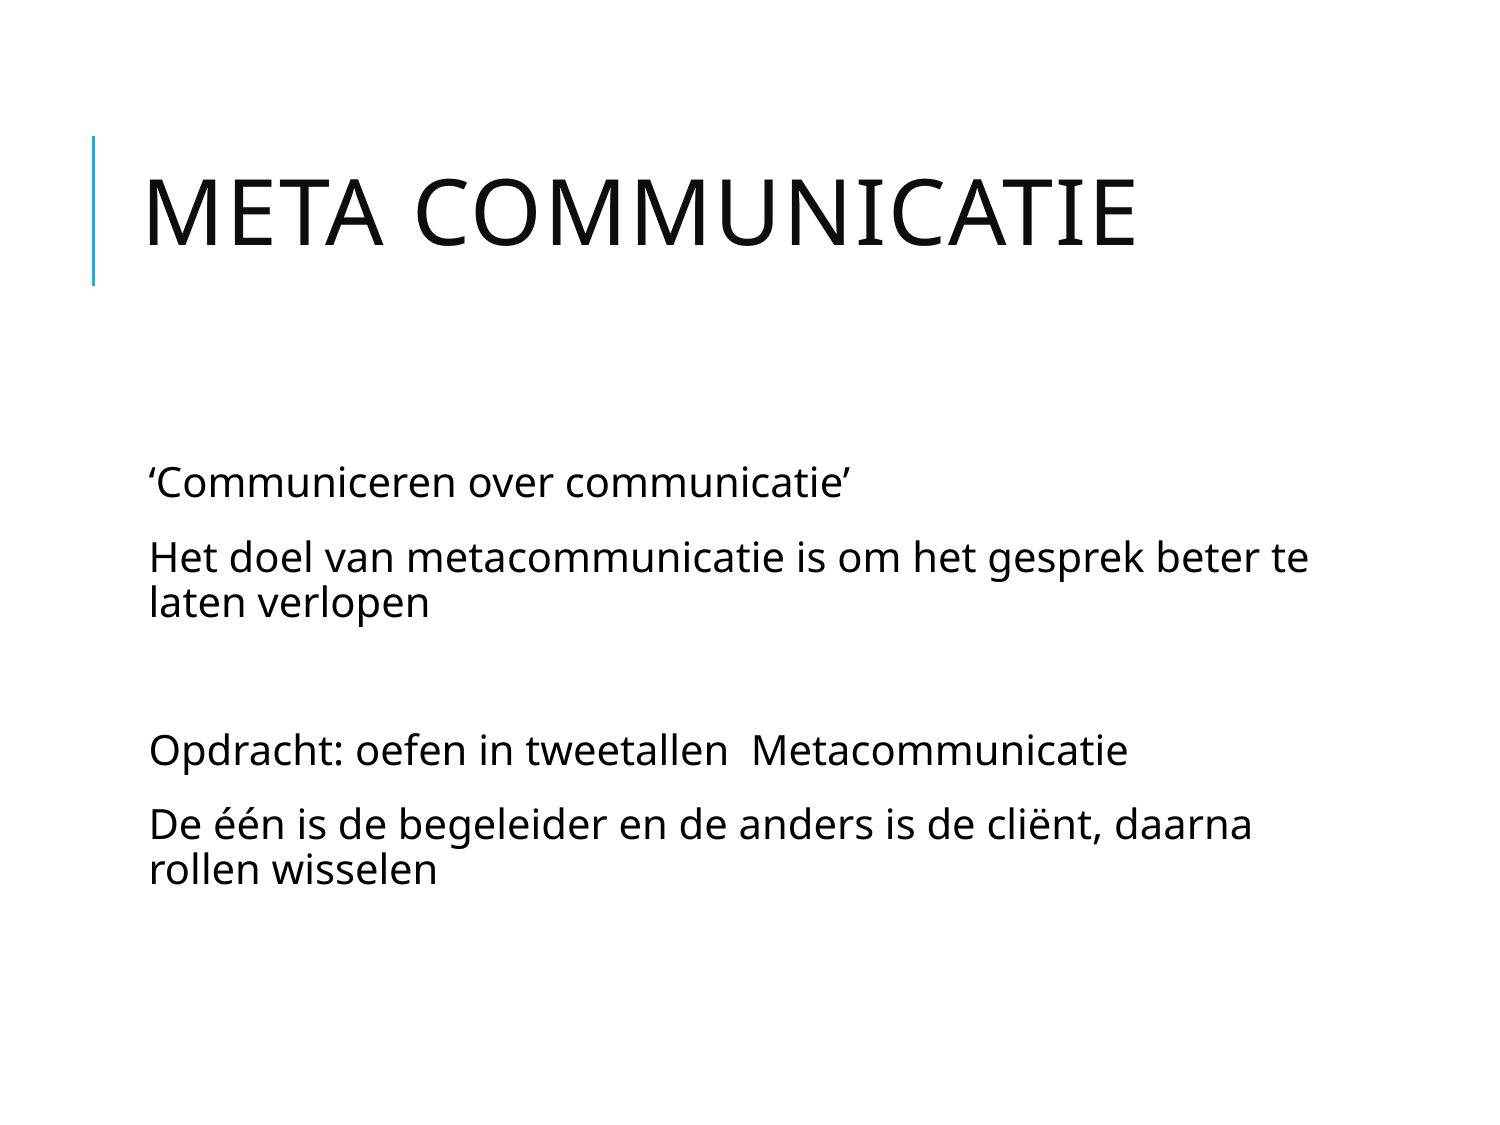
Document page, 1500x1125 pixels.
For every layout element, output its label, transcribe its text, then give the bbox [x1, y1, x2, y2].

title Meta communicatie [126, 96, 1322, 342]
list ‘Communiceren over communicatie’ Het doel van metacommunicatie is om het gesprek beter te laten verlopen Opdracht: oefen in tweetallen Metacommunicatie De één is de begeleider en de anders is de cliënt, daarna rollen wisselen [126, 375, 1322, 1035]
